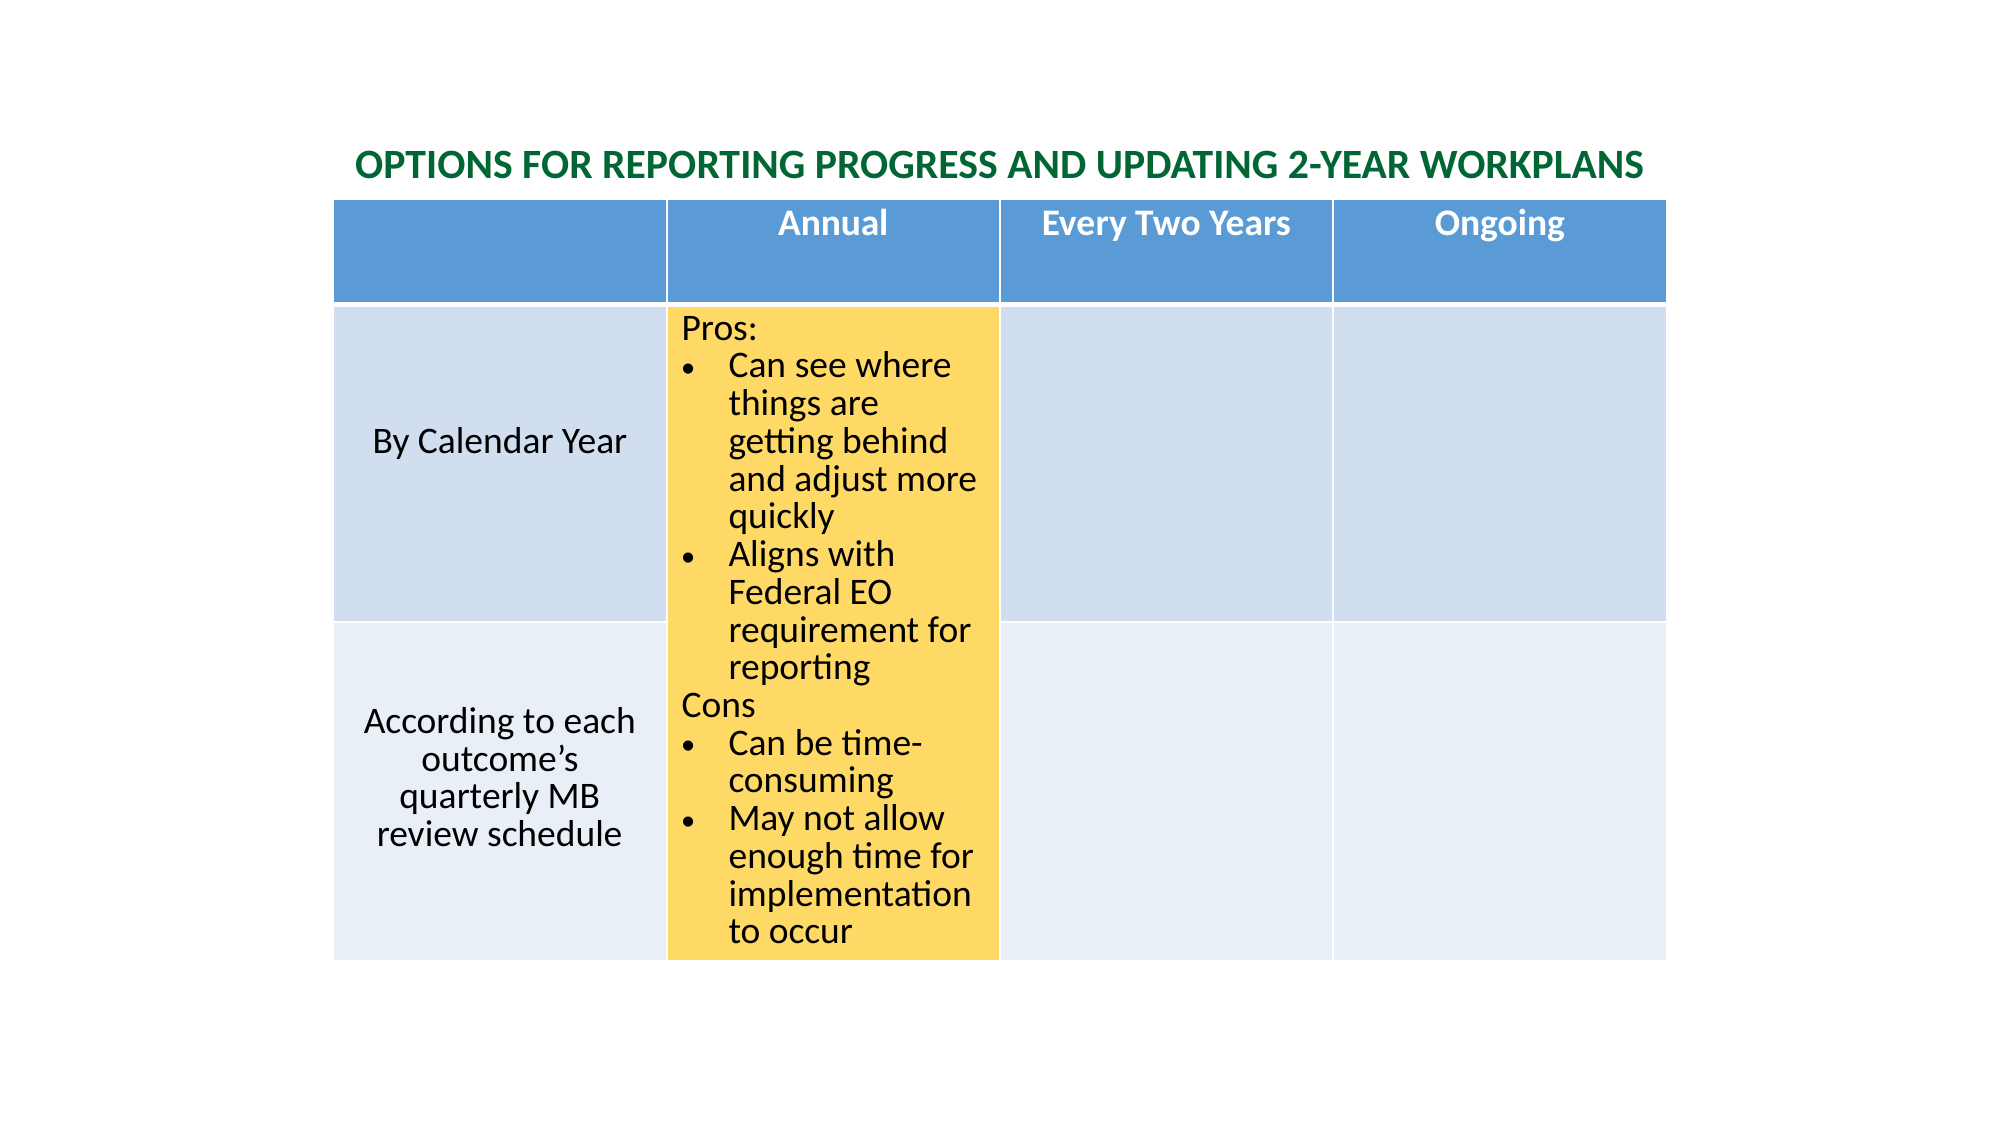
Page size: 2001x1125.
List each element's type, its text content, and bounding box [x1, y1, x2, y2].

table_cell [1334, 307, 1666, 621]
table_header Every Two Years [1001, 200, 1332, 302]
table_header Ongoing [1334, 200, 1666, 302]
table_cell [1001, 307, 1332, 621]
table_cell [1001, 623, 1332, 960]
table_header [334, 200, 666, 302]
table_cell [1334, 623, 1666, 960]
table_cell According to each outcome’s quarterly MB review schedule [334, 623, 666, 960]
table_cell By Calendar Year [334, 307, 666, 621]
text_box OPTIONS FOR REPORTING PROGRESS AND UPDATING 2-YEAR WORKPLANS [333, 129, 1667, 194]
table_header Annual [668, 200, 999, 302]
table_cell Pros: Can see where things are getting behind and adjust more quickly Aligns with Federal EO requirement for reporting Cons Can be time-consuming May not allow enough time for implementation to occur [668, 307, 999, 960]
